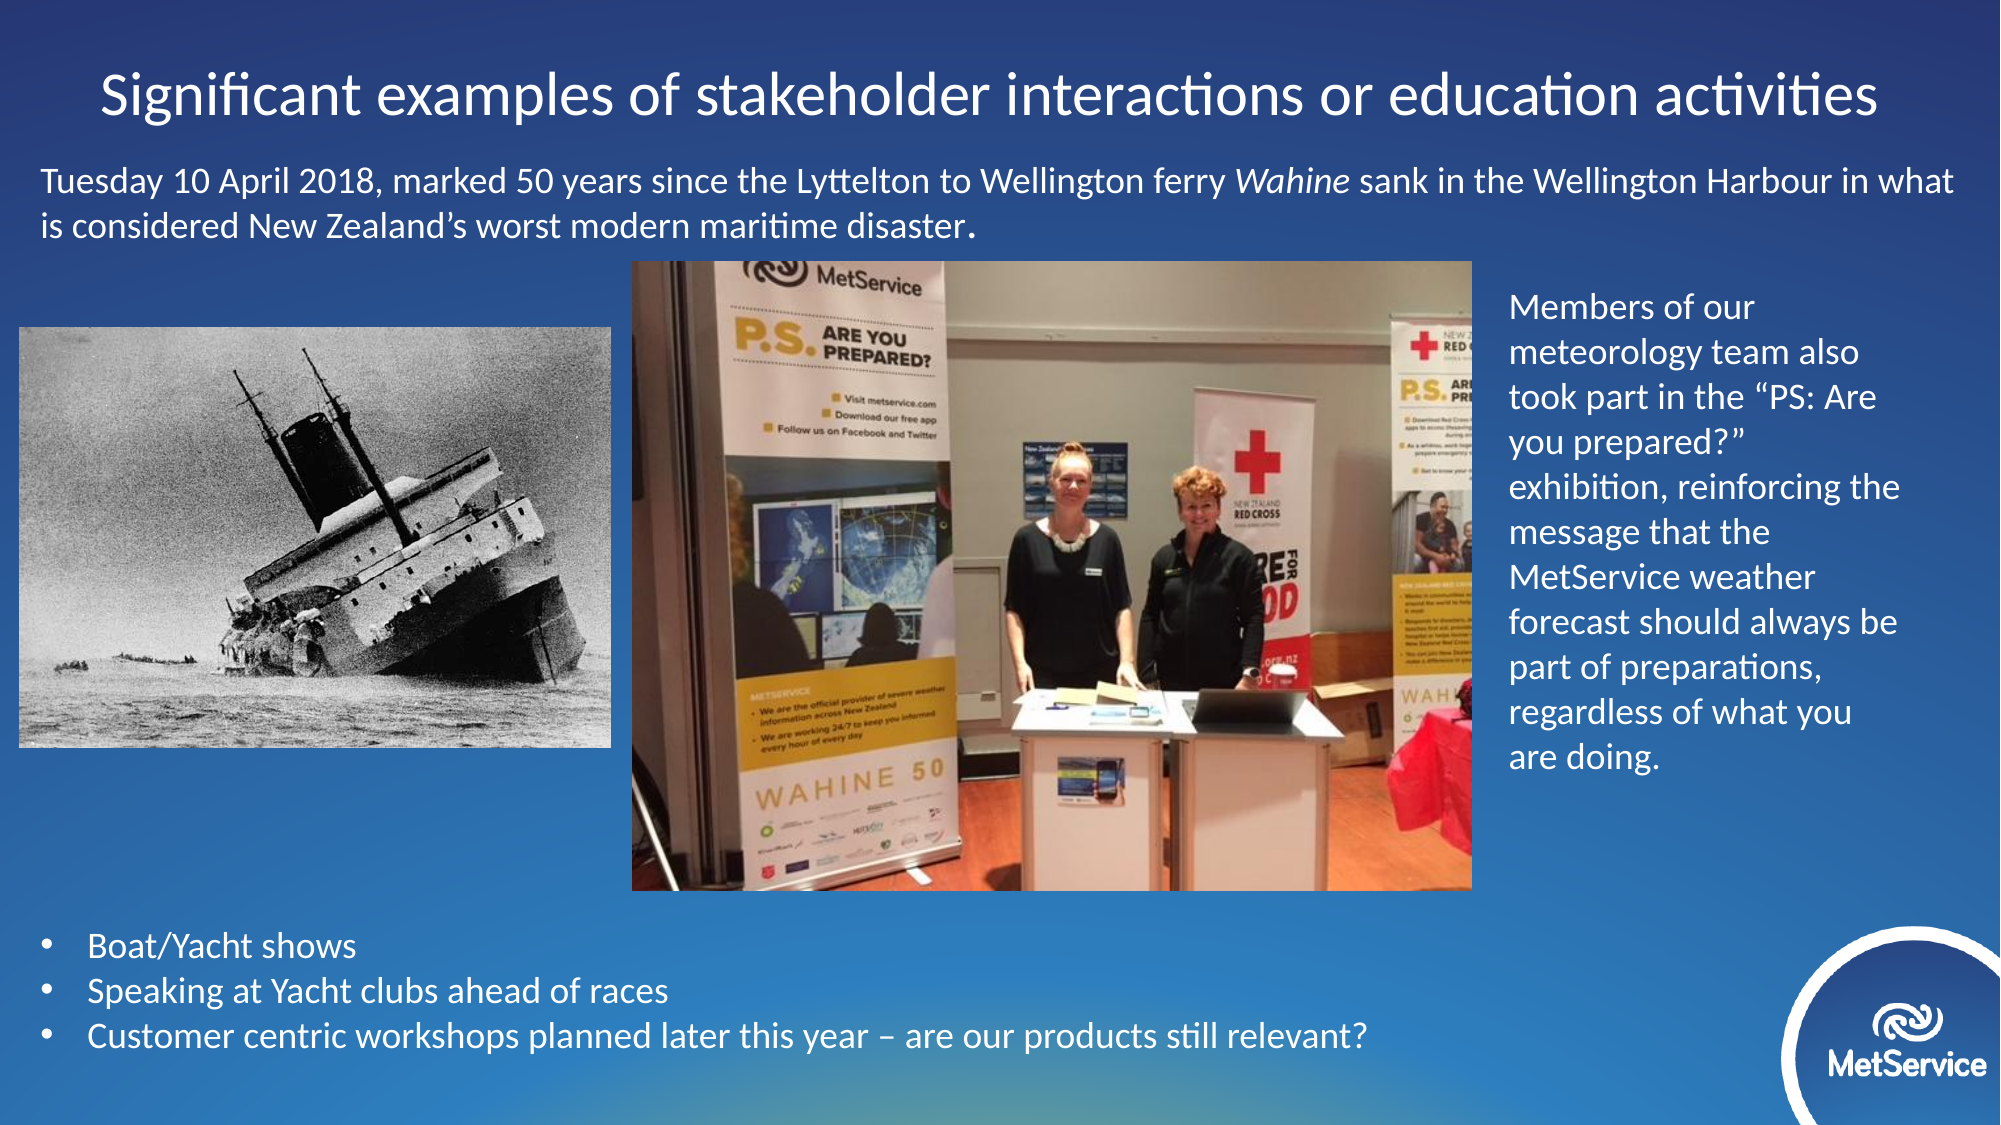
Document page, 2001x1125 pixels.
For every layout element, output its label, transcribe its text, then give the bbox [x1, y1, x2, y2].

picture [0, 0, 2000, 1125]
text_box Tuesday 10 April 2018, marked 50 years since the Lyttelton to Wellington ferry Wahine sank in the Wellington Harbour in what is considered New Zealand’s worst modern maritime disaster. Boat/Yacht shows Speaking at Yacht clubs ahead of races Customer centric workshops planned later this year – are our products still relevant? [25, 148, 1975, 1073]
text_box Significant examples of stakeholder interactions or education activities [25, 45, 1956, 137]
text_box Members of our meteorology team also took part in the “PS: Are you prepared?” exhibition, reinforcing the message that the MetService weather forecast should always be part of preparations, regardless of what you are doing. [1493, 274, 1919, 835]
